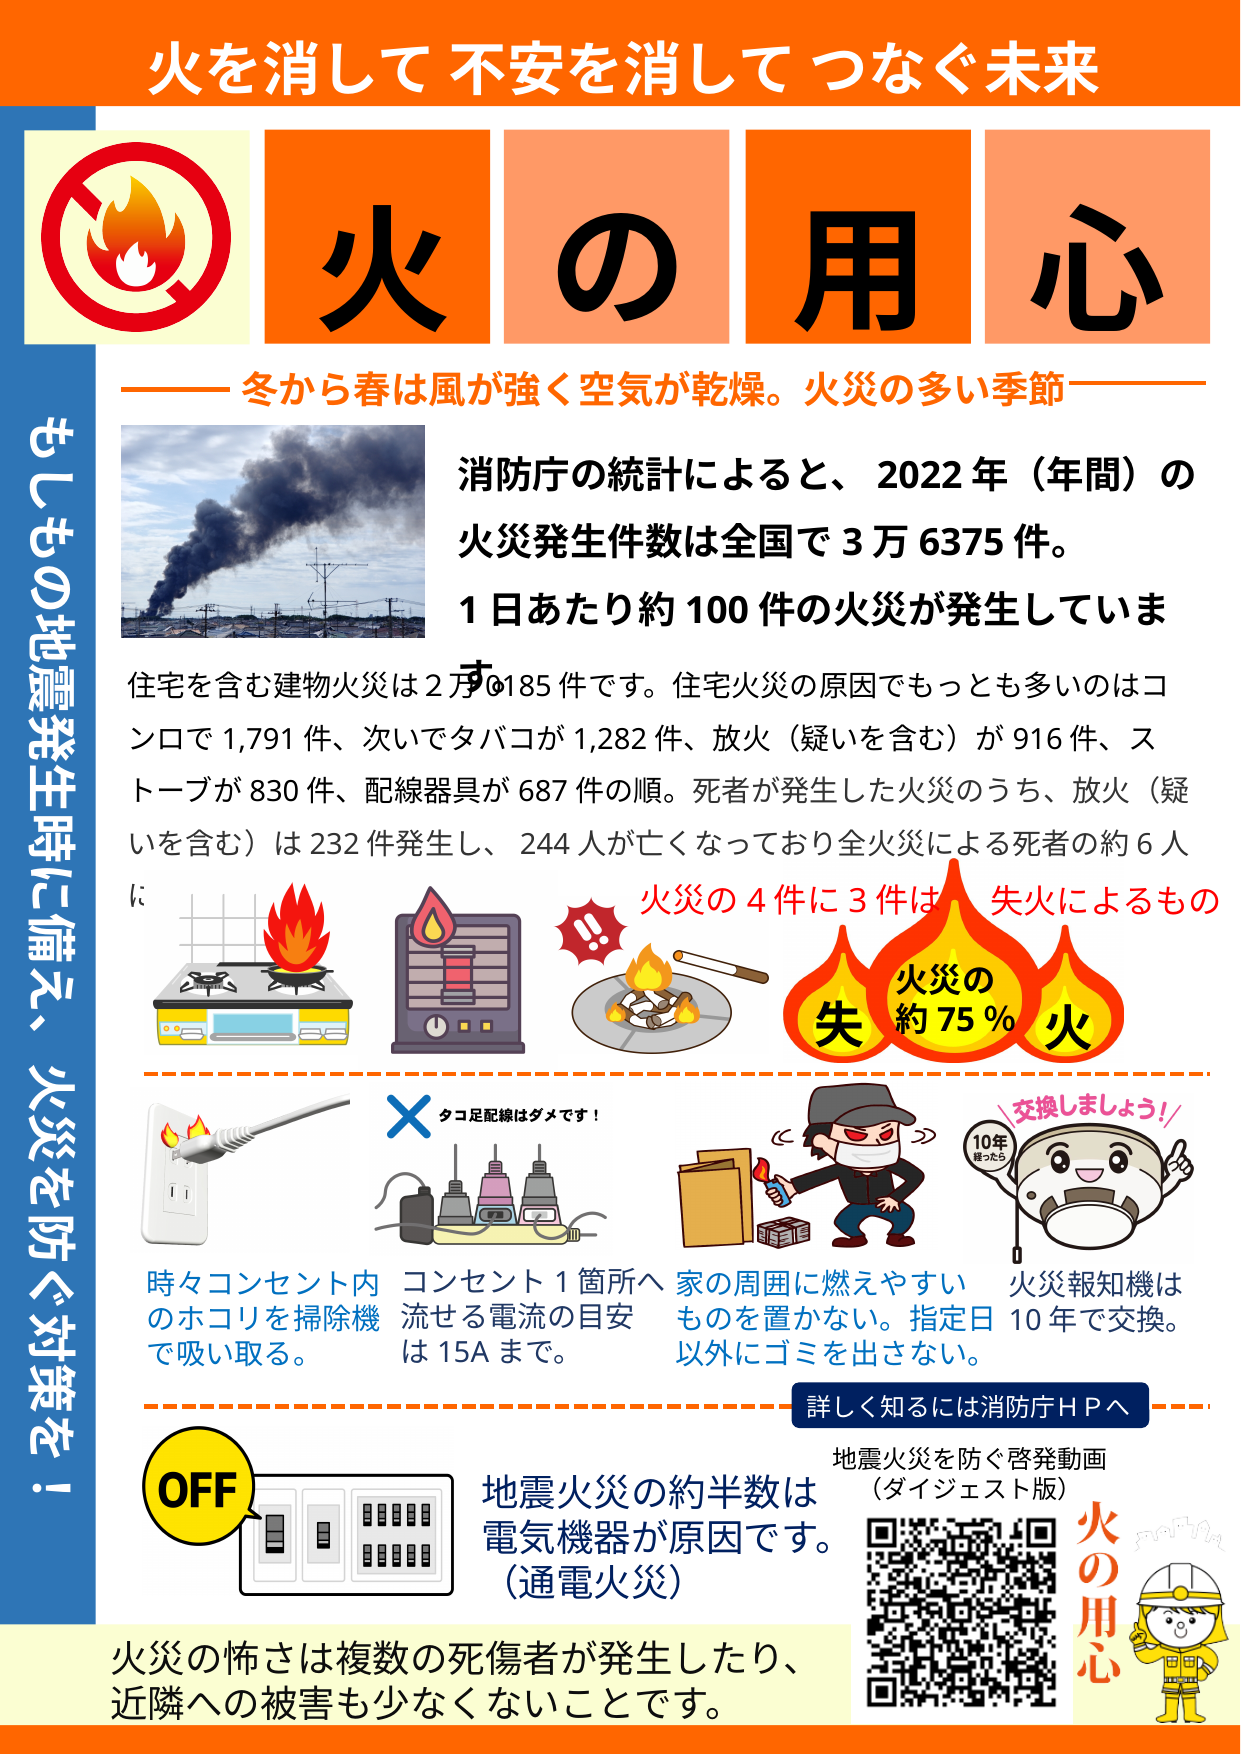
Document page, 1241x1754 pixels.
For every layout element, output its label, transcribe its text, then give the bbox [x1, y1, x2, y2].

text_box 火災の怖さは複数の死傷者が発生したり、 近隣への被害も少なくないことです。 [95, 1627, 833, 1733]
text_box コンセント1箇所へ 流せる電流の目安 は15Aまで。 [386, 1256, 681, 1376]
text_box 住宅を含む建物火災は２万0185件です。住宅火災の原因でもっとも多いのはコンロで1,791件、次いでタバコが1,282件、放火（疑いを含む）が916件、ストーブが830件、配線器具が687件の順。死者が発生した火災のうち、放火（疑いを含む）は232件発生し、244人が亡くなっており全火災による死者の約6人に1人。 [112, 642, 1211, 920]
text_box 詳しく知るには消防庁ＨＰへ [791, 1407, 1194, 1429]
text_box の [534, 170, 702, 351]
picture [121, 425, 425, 638]
text_box [264, 129, 491, 345]
text_box [23, 129, 251, 345]
text_box 失火によるもの [1124, 872, 1238, 927]
text_box もしもの地震発生時に備え、火災を防ぐ対策を！ [0, 398, 92, 1525]
text_box [745, 129, 972, 345]
picture [675, 1081, 938, 1250]
text_box [984, 129, 1211, 345]
text_box 心 [1013, 175, 1181, 356]
text_box [0, 0, 1241, 107]
text_box [0, 1623, 1241, 1726]
picture [963, 1093, 1194, 1264]
picture [1076, 1501, 1229, 1723]
text_box 時々コンセント内 のホコリを掃除機 で吸い取る。 [132, 1257, 396, 1378]
text_box 火災報知機は 10年で交換。 [993, 1258, 1210, 1344]
picture [41, 142, 231, 332]
picture [130, 1087, 350, 1253]
picture [851, 1502, 1073, 1724]
text_box [0, 107, 97, 1623]
text_box 地震火災を防ぐ啓発動画 （ダイジェスト版） [817, 1436, 1123, 1512]
text_box 用 [776, 174, 944, 354]
text_box [503, 129, 730, 345]
text_box 詳しく知るには消防庁ＨＰへ [791, 1383, 1194, 1406]
text_box [0, 1726, 1241, 1754]
text_box 火 [299, 175, 467, 356]
picture [142, 1426, 454, 1596]
text_box 火災の4件に3件は [624, 871, 782, 927]
text_box 地震火災の約半数は電気機器が原因です。 （通電火災） [466, 1461, 841, 1612]
text_box 冬から春は風が強く空気が乾燥。火災の多い季節 [226, 358, 1082, 419]
text_box 消防庁の統計によると、2022年（年間）の 火災発生件数は全国で3万6375件。 1日あたり約100件の火災が発生しています。 [443, 421, 1217, 706]
text_box 火を消して 不安を消して つなぐ未来 [12, 24, 1236, 110]
picture [369, 1082, 613, 1256]
picture [782, 858, 1124, 1063]
text_box 家の周囲に燃えやすい ものを置かない。指定日 以外にゴミを出さない。 [660, 1258, 1012, 1378]
picture [144, 870, 769, 1070]
